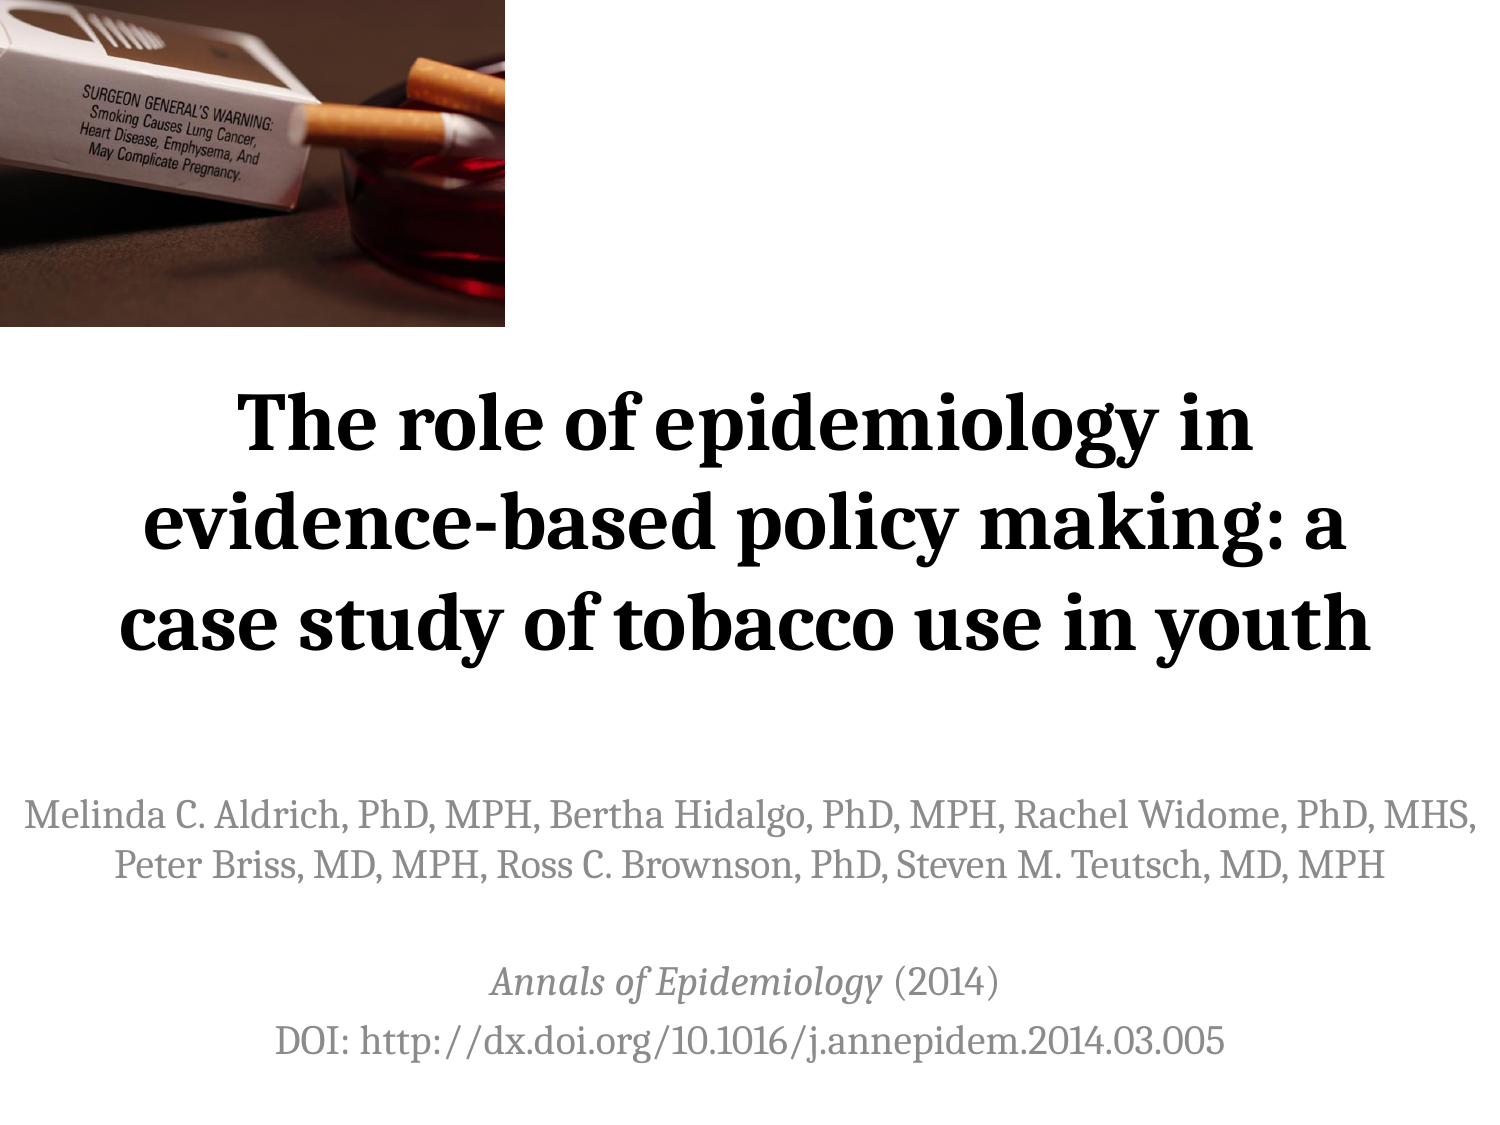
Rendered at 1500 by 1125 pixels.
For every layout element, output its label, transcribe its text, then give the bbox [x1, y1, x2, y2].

picture [0, 0, 505, 328]
subtitle Melinda C. Aldrich, PhD, MPH, Bertha Hidalgo, PhD, MPH, Rachel Widome, PhD, MHS, Peter Briss, MD, MPH, Ross C. Brownson, PhD, Steven M. Teutsch, MD, MPH Annals of Epidemiology (2014) DOI: http://dx.doi.org/10.1016/j.annepidem.2014.03.005 [0, 779, 1500, 1100]
title The role of epidemiology in evidence-based policy making: a case study of tobacco use in youth [48, 229, 1445, 779]
